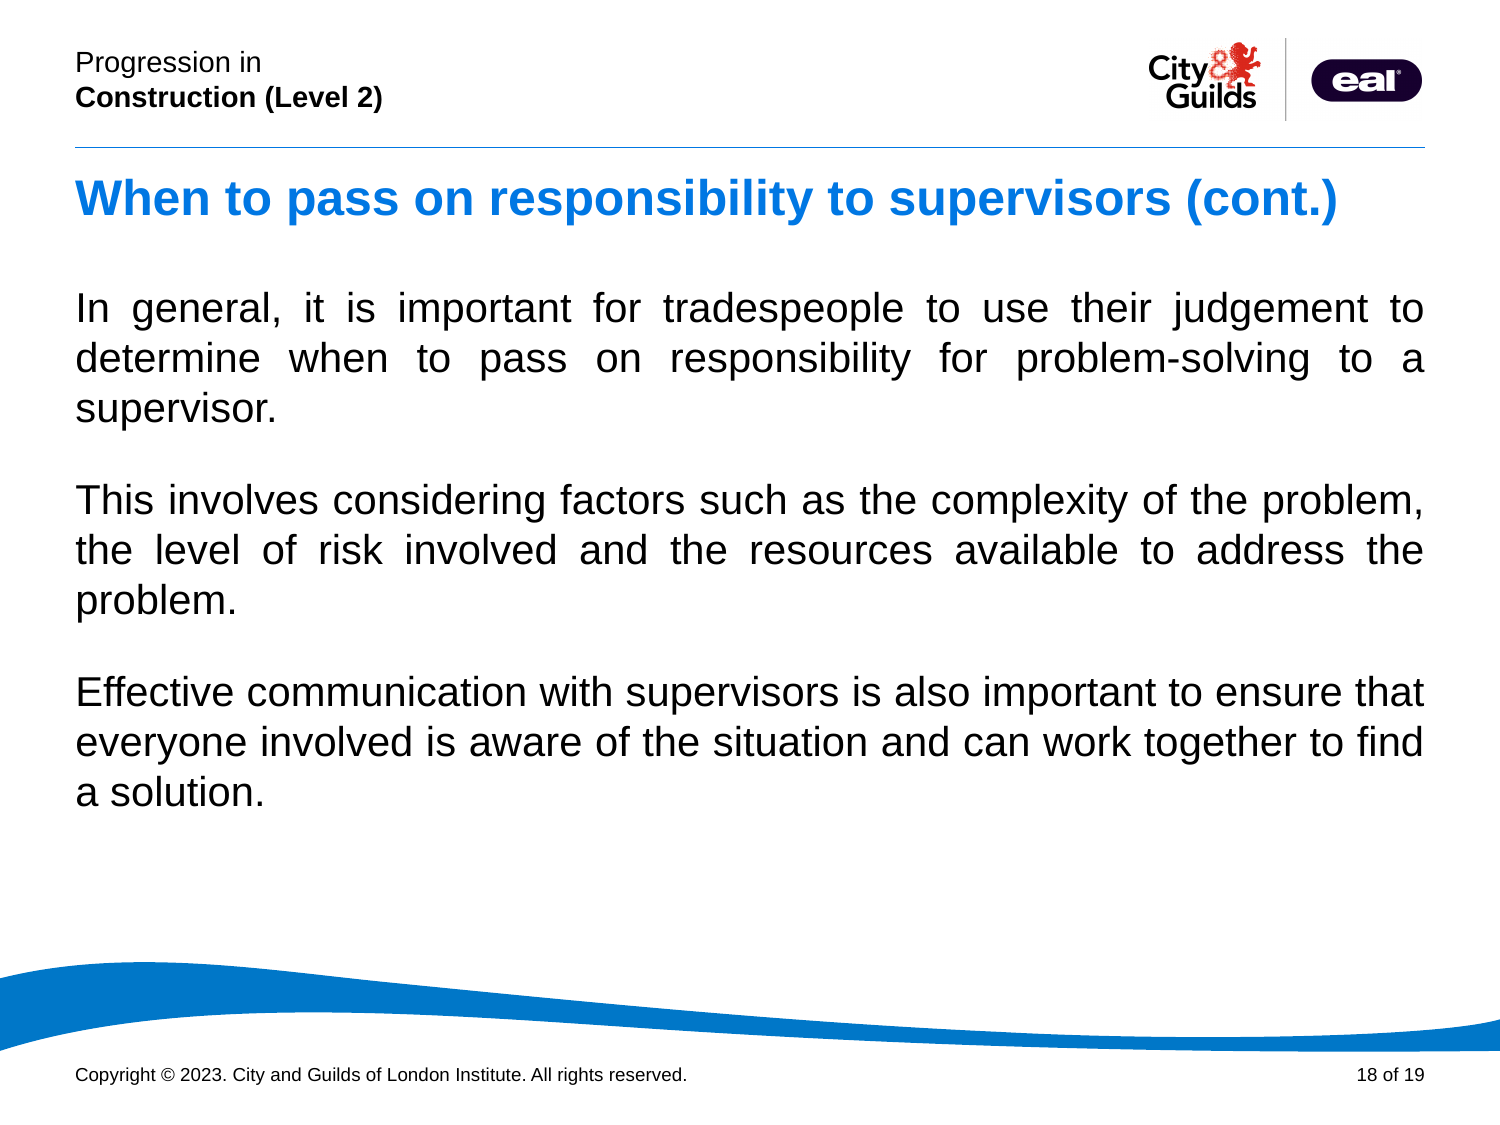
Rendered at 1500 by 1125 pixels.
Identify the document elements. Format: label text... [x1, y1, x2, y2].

picture [1149, 38, 1422, 121]
list In general, it is important for tradespeople to use their judgement to determine when to pass on responsibility for problem-solving to a supervisor. This involves considering factors such as the complexity of the problem, the level of risk involved and the resources available to address the problem. Effective communication with supervisors is also important to ensure that everyone involved is aware of the situation and can work together to find a solution. [75, 280, 1426, 844]
title When to pass on responsibility to supervisors (cont.) [74, 165, 1426, 229]
